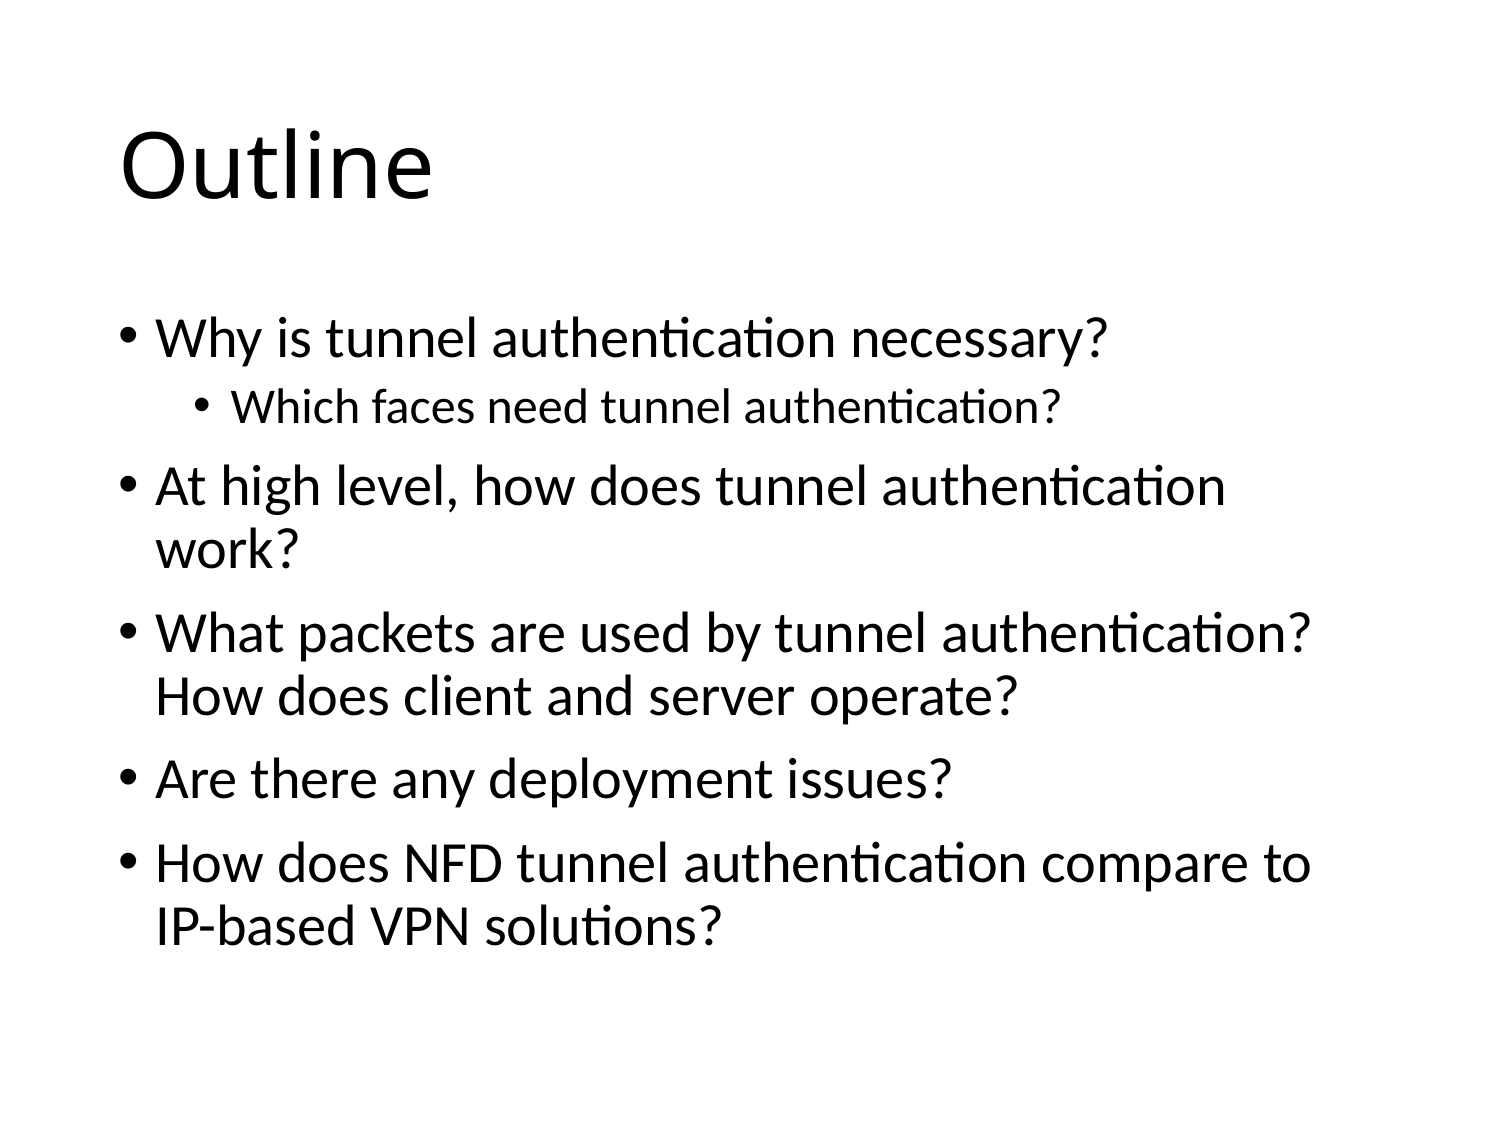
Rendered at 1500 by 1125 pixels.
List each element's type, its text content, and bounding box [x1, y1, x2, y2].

title Outline [103, 59, 1397, 278]
list Why is tunnel authentication necessary? Which faces need tunnel authentication? At high level, how does tunnel authentication work? What packets are used by tunnel authentication? How does client and server operate? Are there any deployment issues? How does NFD tunnel authentication compare to IP-based VPN solutions? [103, 299, 1397, 1014]
